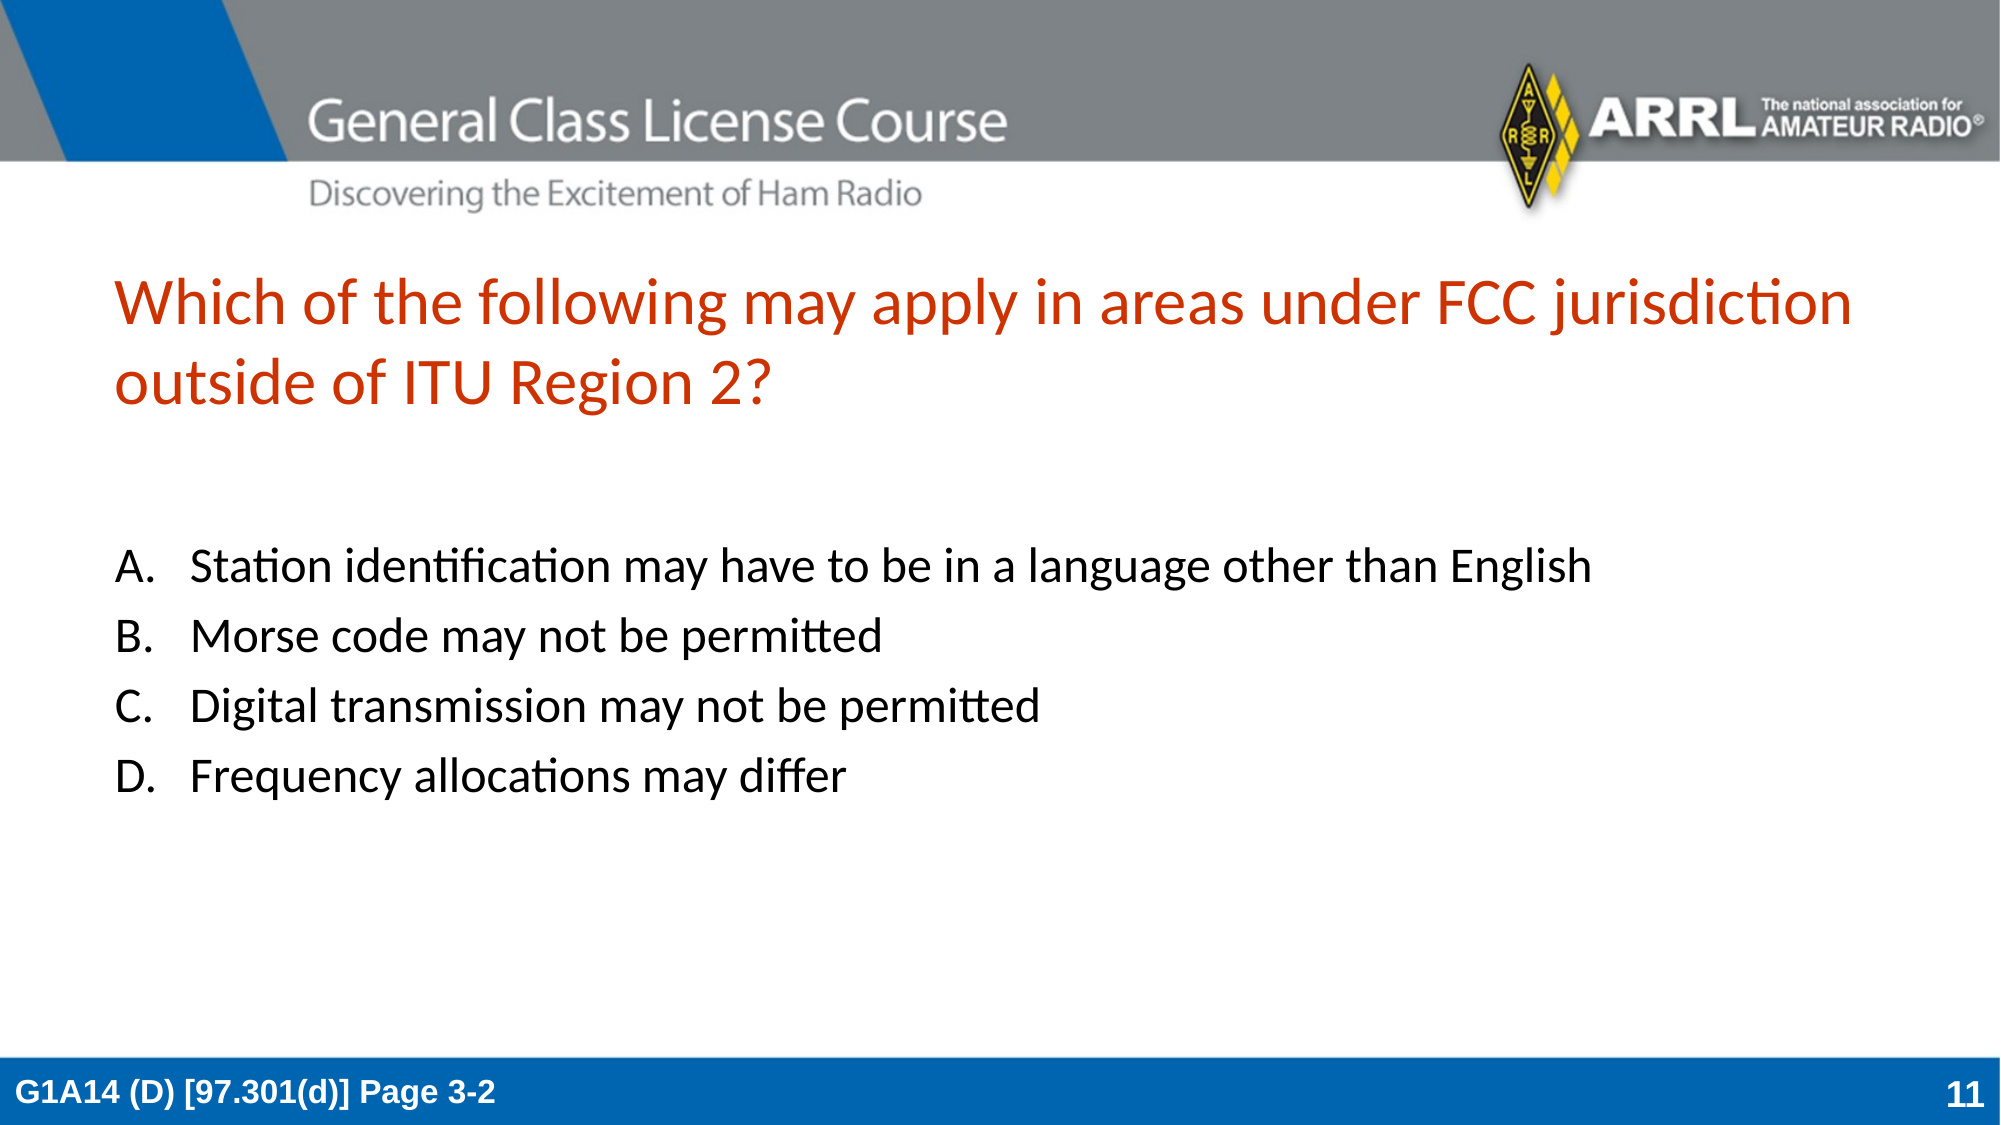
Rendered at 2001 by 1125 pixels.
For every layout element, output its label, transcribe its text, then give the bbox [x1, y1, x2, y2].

list Station identification may have to be in a language other than English Morse code may not be permitted Digital transmission may not be permitted Frequency allocations may differ [99, 525, 1900, 1005]
title Which of the following may apply in areas under FCC jurisdiction outside of ITU Region 2? [99, 249, 1900, 388]
picture [0, 0, 2001, 1125]
text_box 11 [1875, 1062, 2000, 1123]
text_box G1A14 (D) [97.301(d)] Page 3-2 [0, 1062, 1313, 1118]
